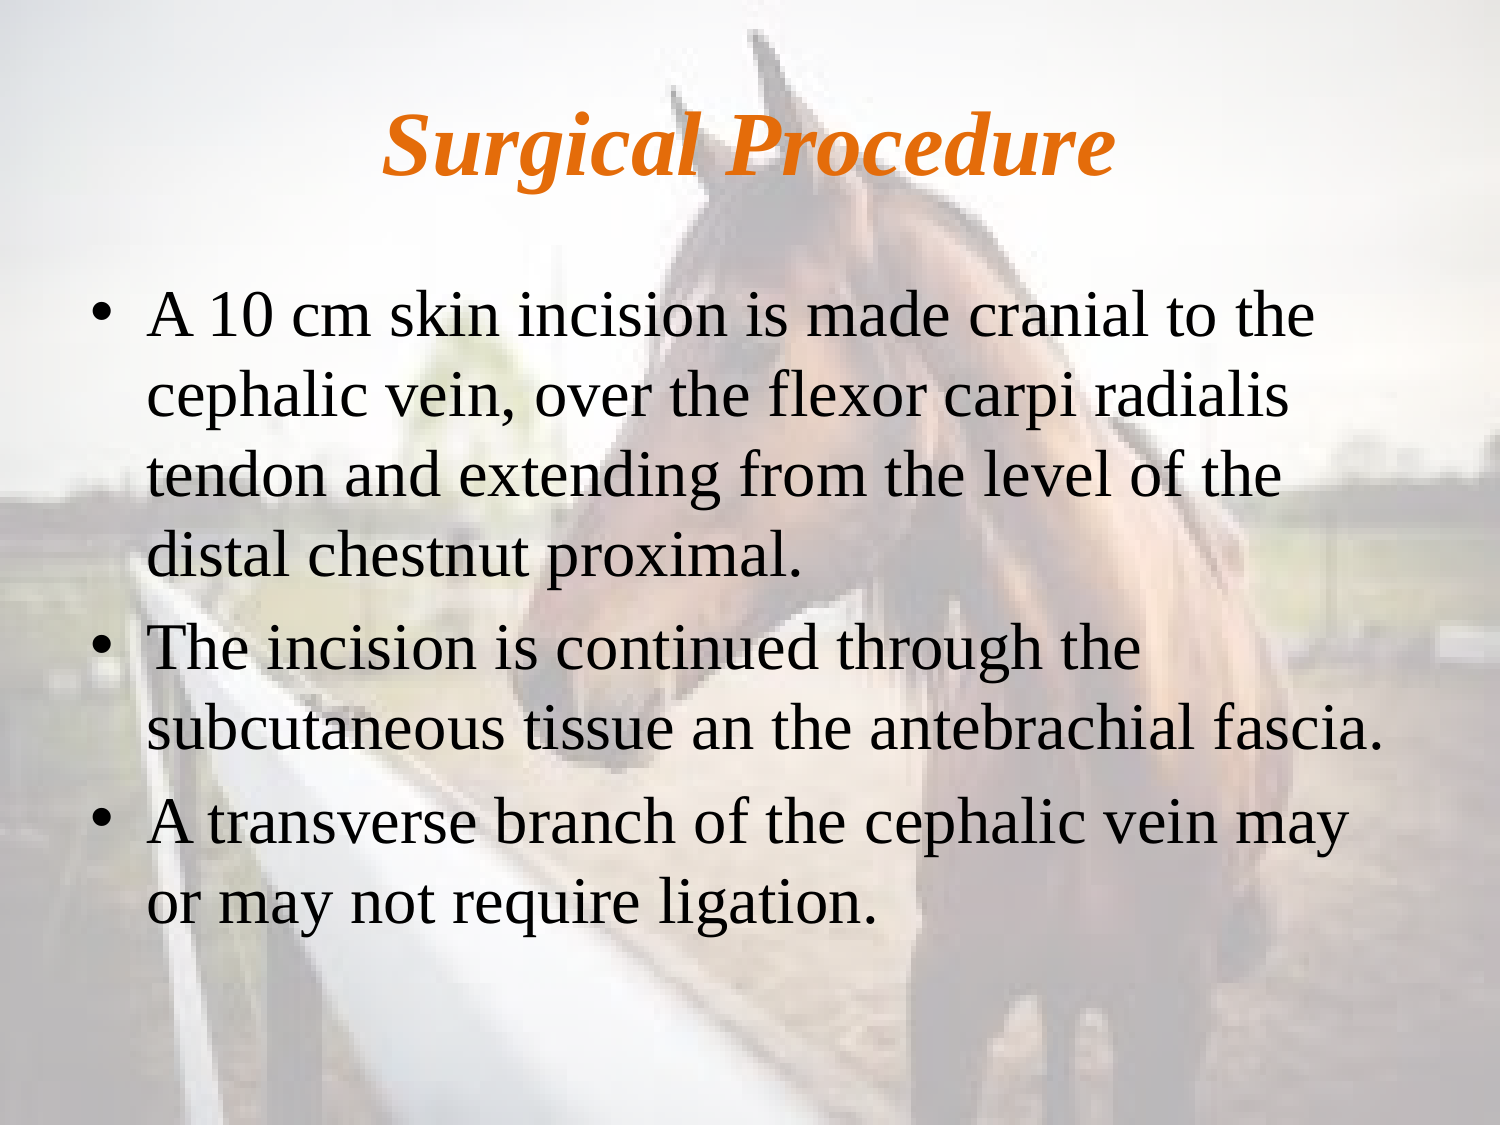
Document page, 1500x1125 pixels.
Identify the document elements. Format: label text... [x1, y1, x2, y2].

list A 10 cm skin incision is made cranial to the cephalic vein, over the flexor carpi radialis tendon and extending from the level of the distal chestnut proximal. The incision is continued through the subcutaneous tissue an the antebrachial fascia. A transverse branch of the cephalic vein may or may not require ligation. [75, 262, 1425, 1005]
title Surgical Procedure [75, 45, 1425, 233]
